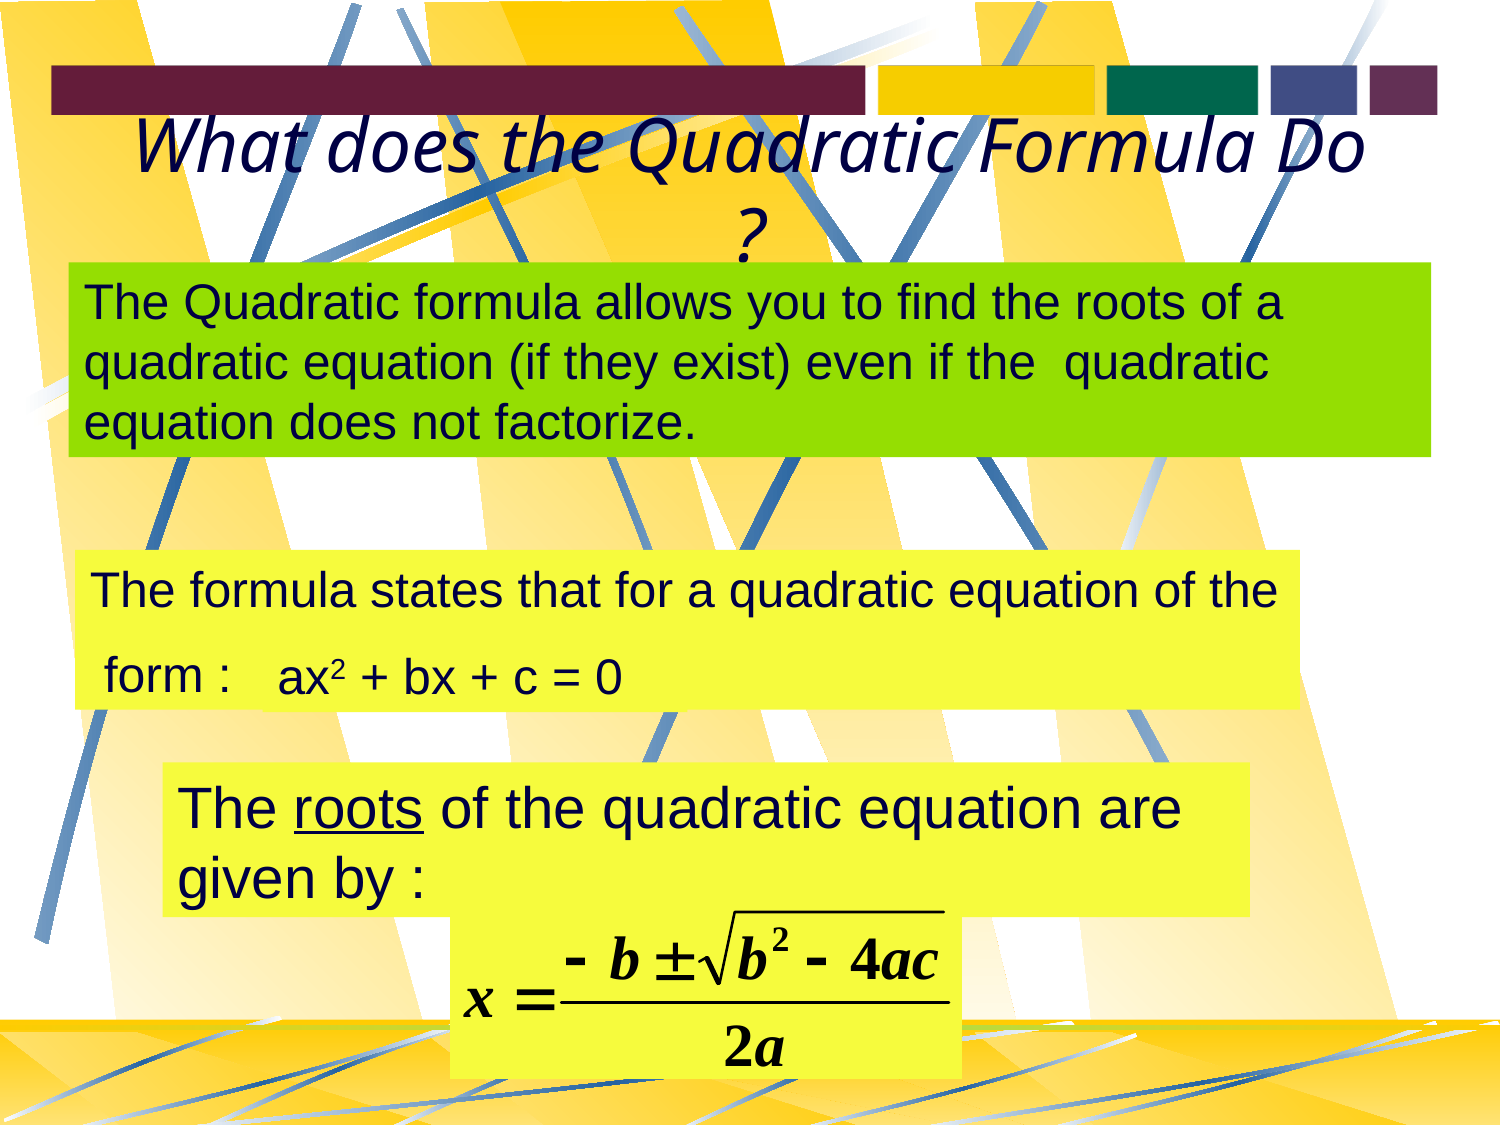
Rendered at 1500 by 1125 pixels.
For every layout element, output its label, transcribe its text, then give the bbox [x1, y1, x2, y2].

title What does the Quadratic Formula Do ? [112, 134, 1388, 241]
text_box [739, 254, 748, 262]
text_box The formula states that for a quadratic equation of the form : [75, 549, 1300, 710]
text_box The Quadratic formula allows you to find the roots of a quadratic equation (if they exist) even if the quadratic equation does not factorize. [68, 262, 1432, 458]
text_box ax2 + bx + c = 0 [262, 637, 688, 713]
text_box The roots of the quadratic equation are given by : [162, 762, 1250, 918]
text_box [449, 899, 963, 1080]
picture [37, 49, 1438, 116]
